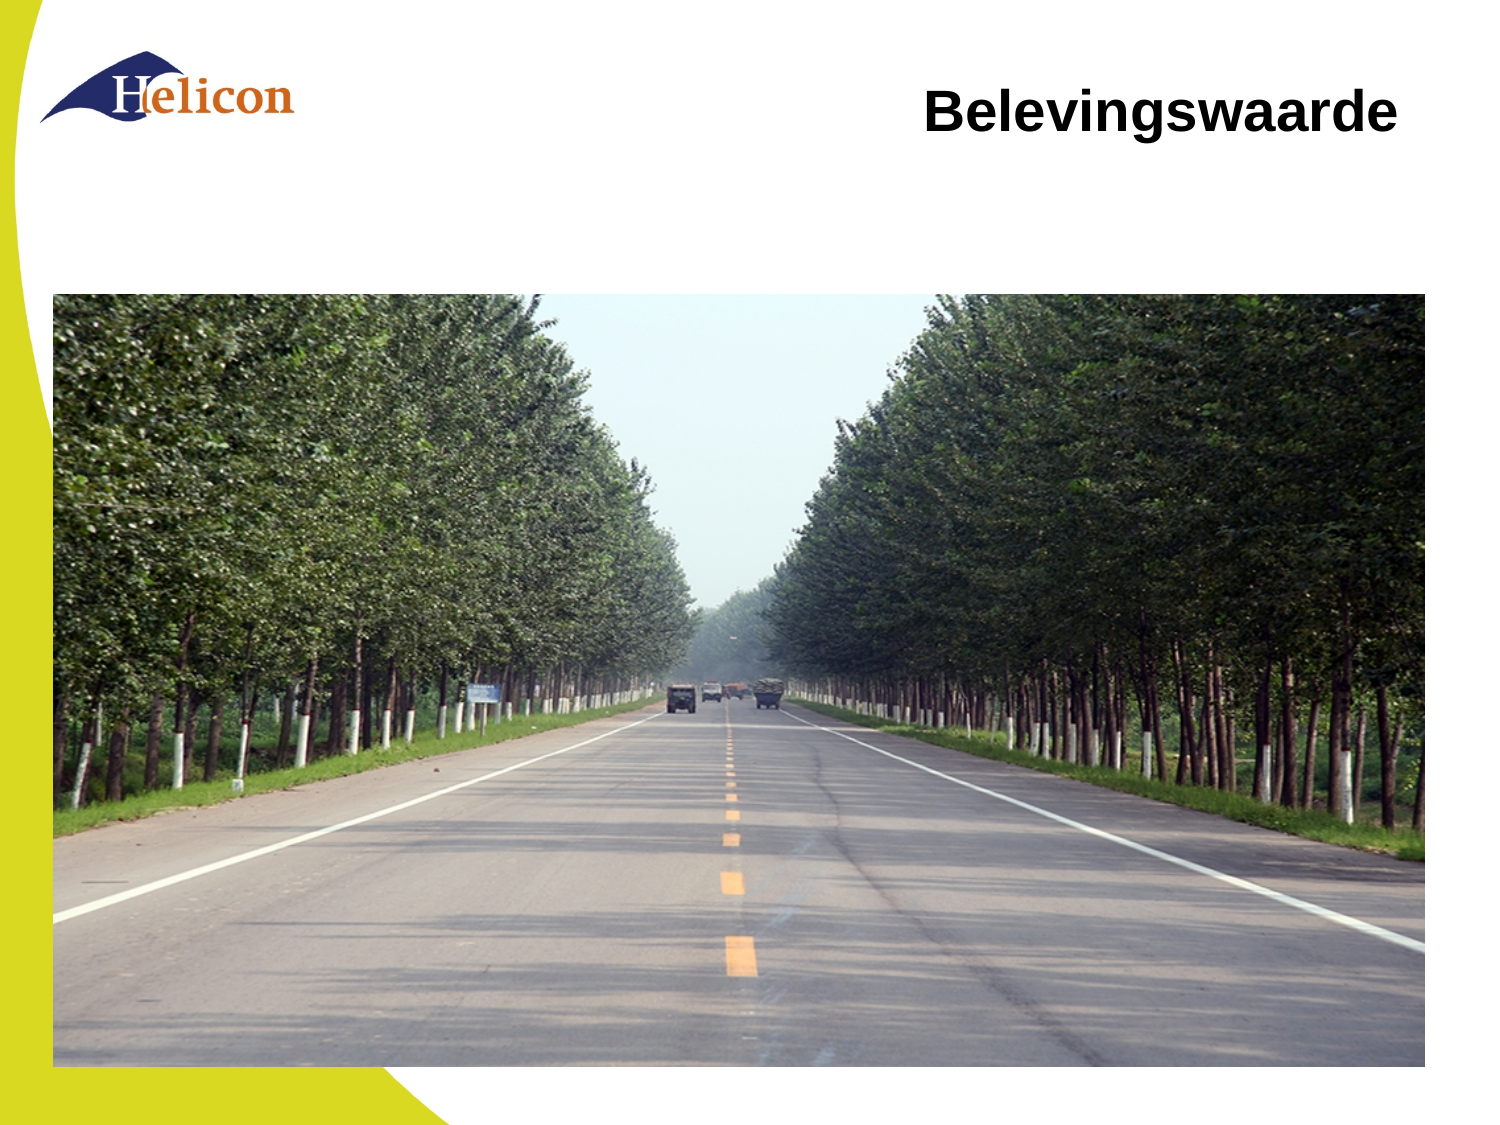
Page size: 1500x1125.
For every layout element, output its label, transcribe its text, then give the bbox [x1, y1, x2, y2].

picture [0, 0, 1500, 1125]
title Belevingswaarde [324, 54, 1415, 161]
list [52, 294, 1426, 1067]
